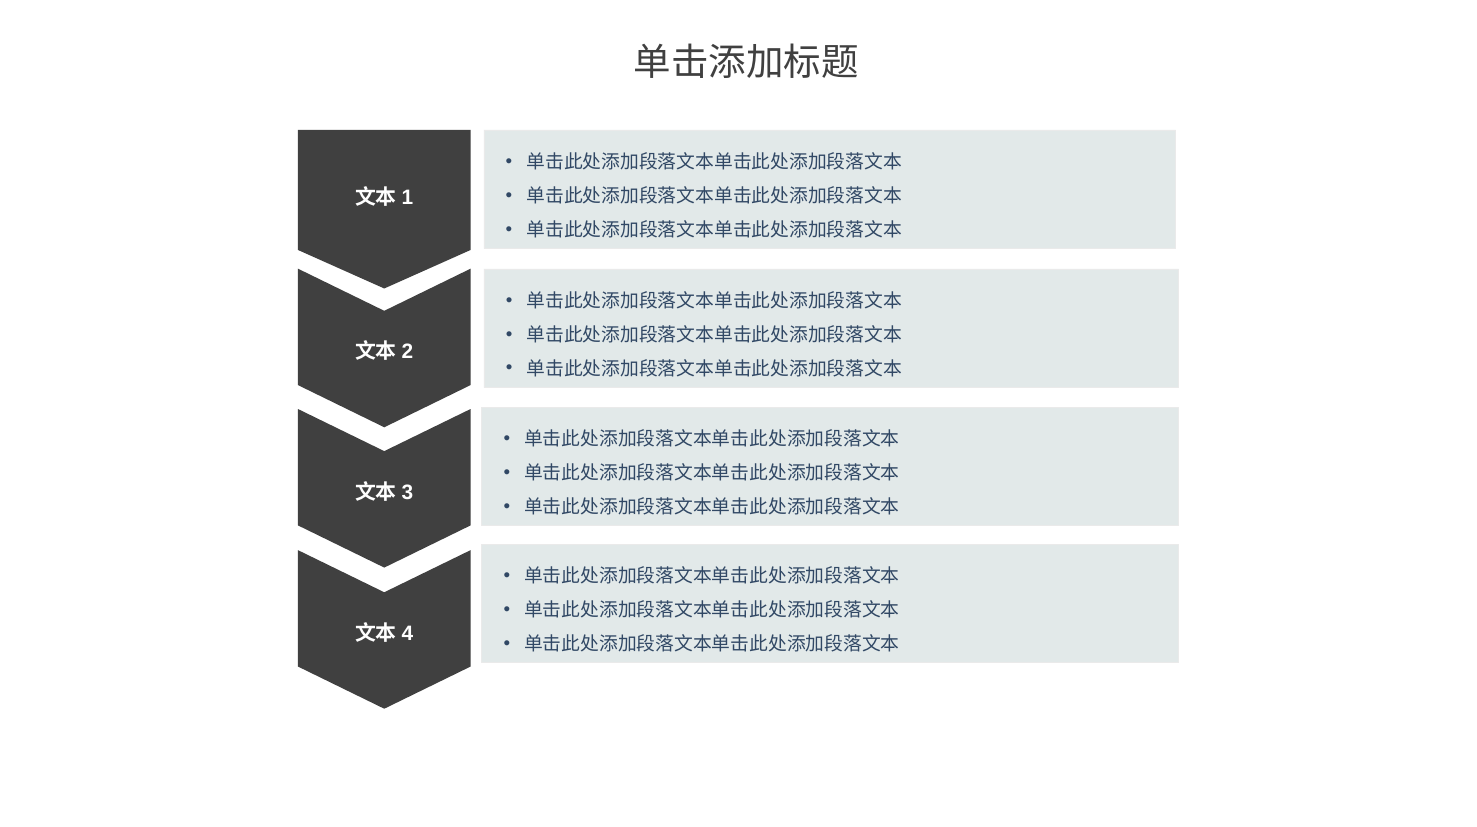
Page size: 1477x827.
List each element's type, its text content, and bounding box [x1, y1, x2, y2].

text_box 单击添加标题 [633, 38, 859, 84]
text_box 单击此处添加段落文本单击此处添加段落文本 单击此处添加段落文本单击此处添加段落文本 单击此处添加段落文本单击此处添加段落文本 [481, 544, 1179, 663]
text_box 文本4 [297, 550, 471, 709]
text_box 单击此处添加段落文本单击此处添加段落文本 单击此处添加段落文本单击此处添加段落文本 单击此处添加段落文本单击此处添加段落文本 [483, 129, 1176, 249]
text_box 文本1 [297, 129, 471, 289]
text_box 单击此处添加段落文本单击此处添加段落文本 单击此处添加段落文本单击此处添加段落文本 单击此处添加段落文本单击此处添加段落文本 [481, 407, 1179, 526]
text_box 文本3 [297, 409, 471, 568]
text_box 文本2 [297, 268, 471, 428]
text_box 单击此处添加段落文本单击此处添加段落文本 单击此处添加段落文本单击此处添加段落文本 单击此处添加段落文本单击此处添加段落文本 [483, 268, 1179, 388]
